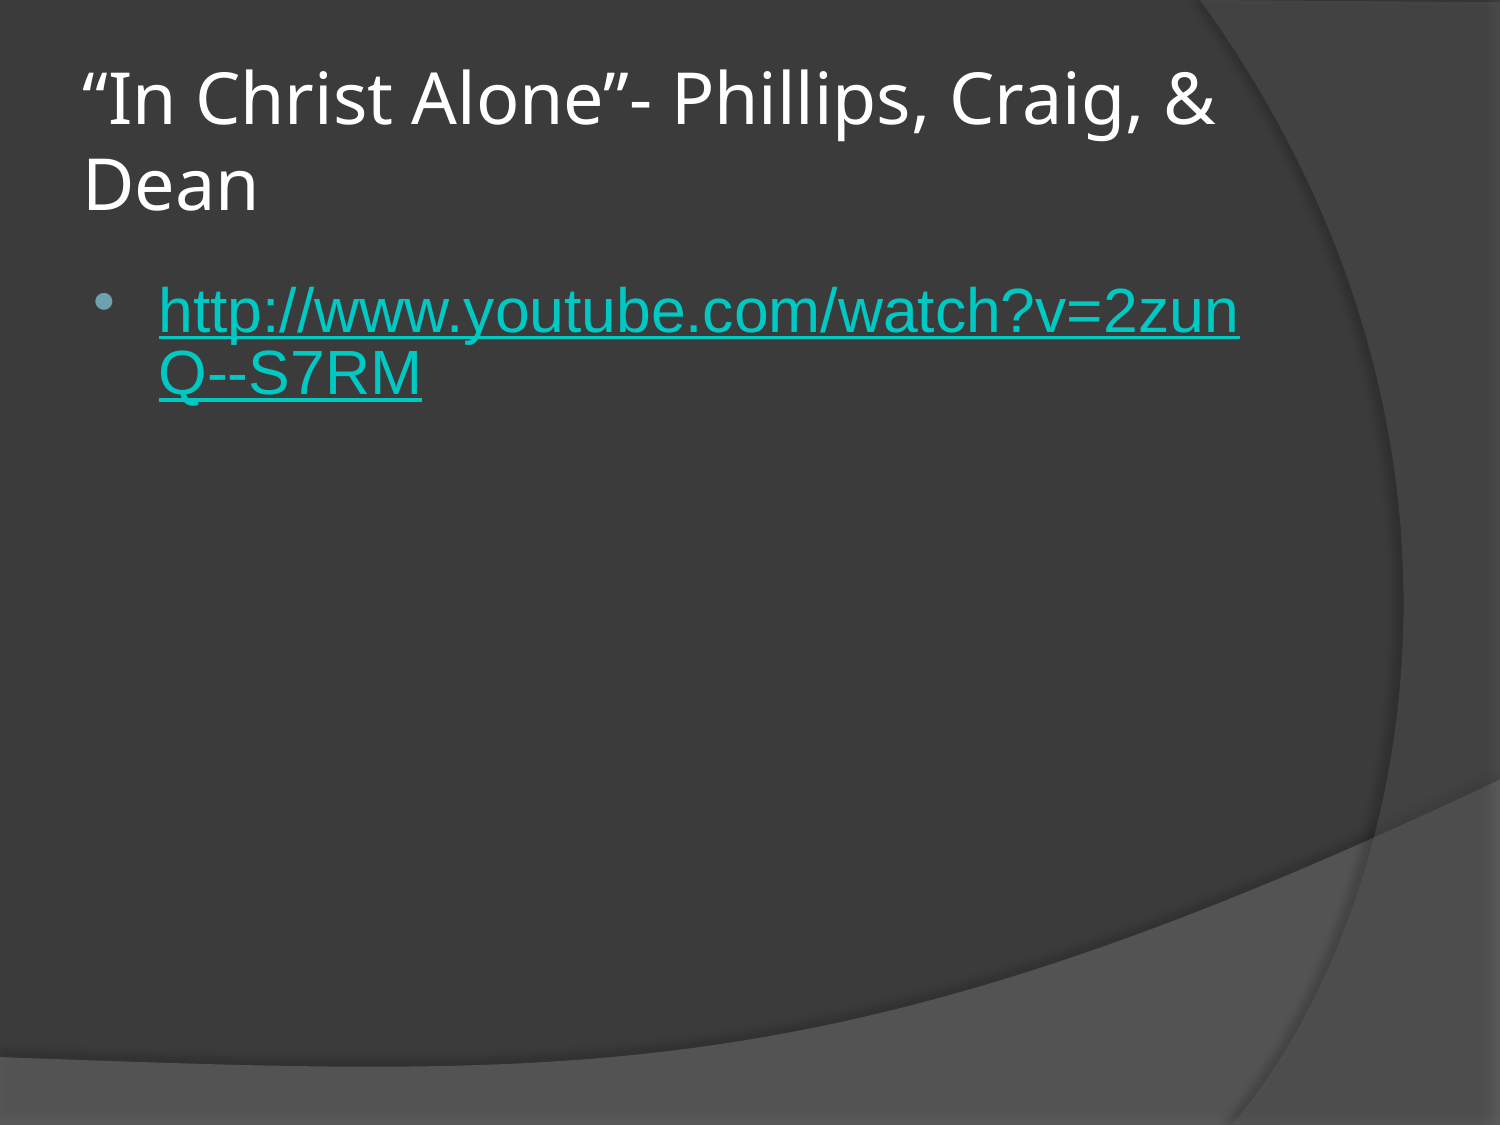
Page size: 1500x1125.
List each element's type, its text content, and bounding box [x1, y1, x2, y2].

list http://www.youtube.com/watch?v=2zunQ--S7RM [75, 262, 1300, 1005]
title “In Christ Alone”- Phillips, Craig, & Dean [75, 45, 1300, 233]
